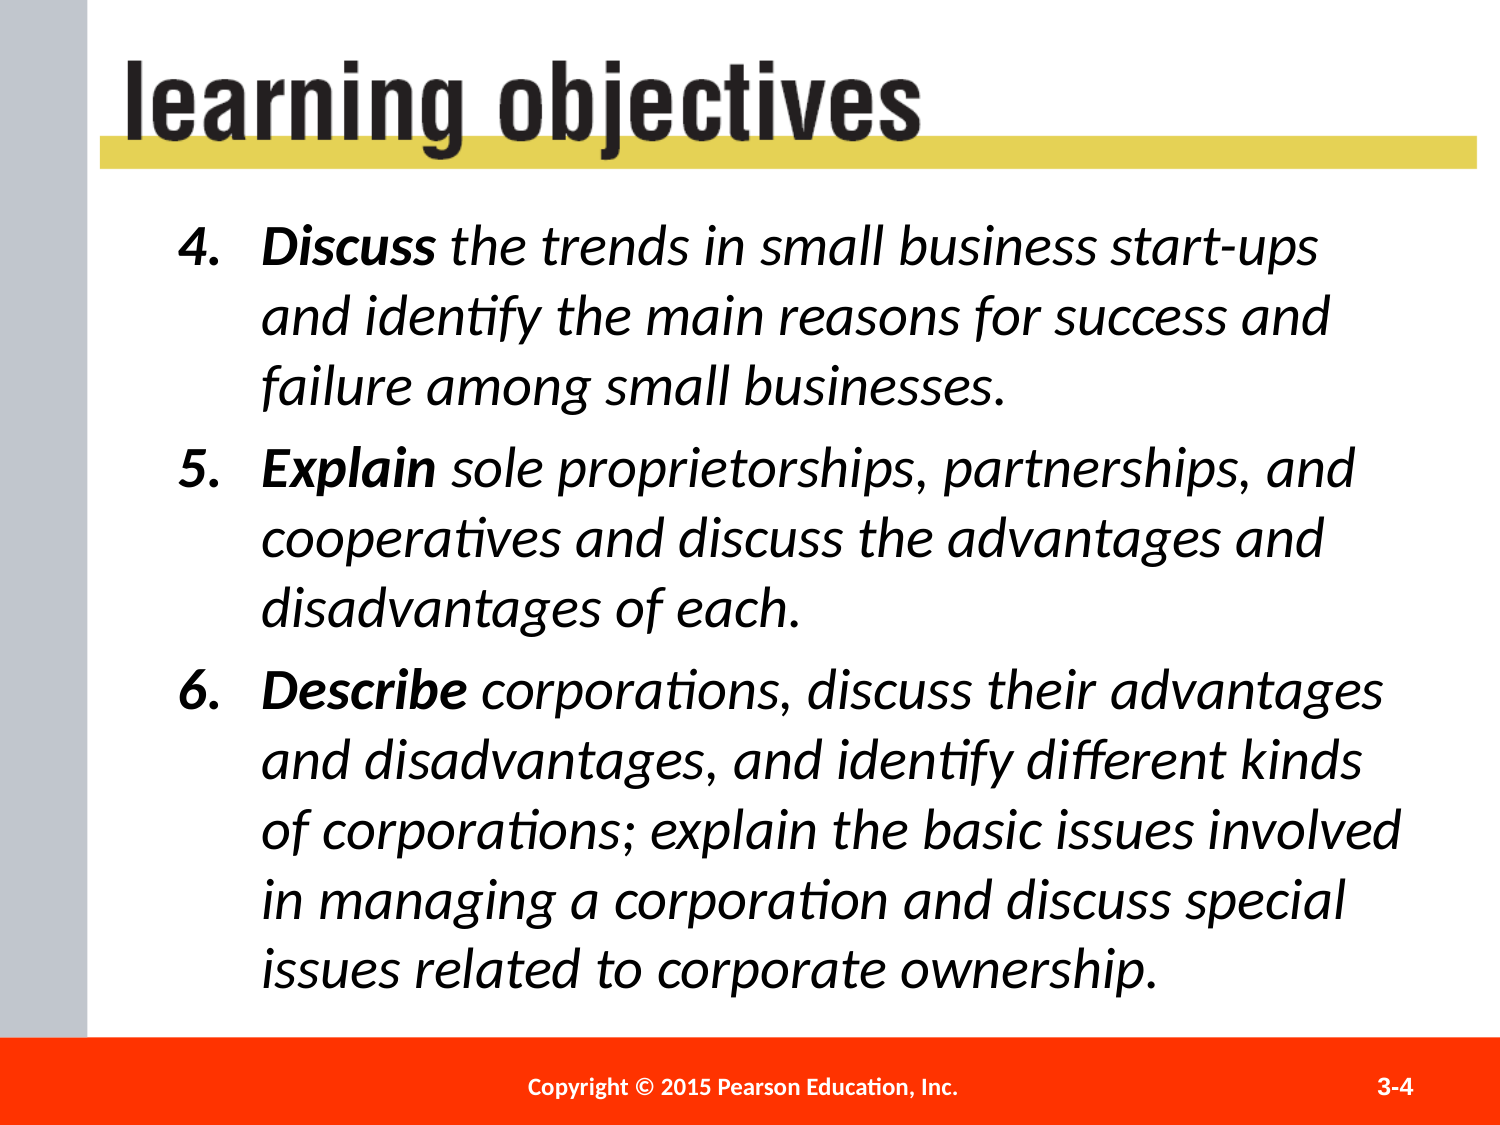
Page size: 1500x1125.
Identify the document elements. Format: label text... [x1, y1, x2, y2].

list Discuss the trends in small business start-ups and identify the main reasons for success and failure among small businesses. Explain sole proprietorships, partnerships, and cooperatives and discuss the advantages and disadvantages of each. Describe corporations, discuss their advantages and disadvantages, and identify different kinds of corporations; explain the basic issues involved in managing a corporation and discuss special issues related to corporate ownership. [162, 199, 1426, 976]
